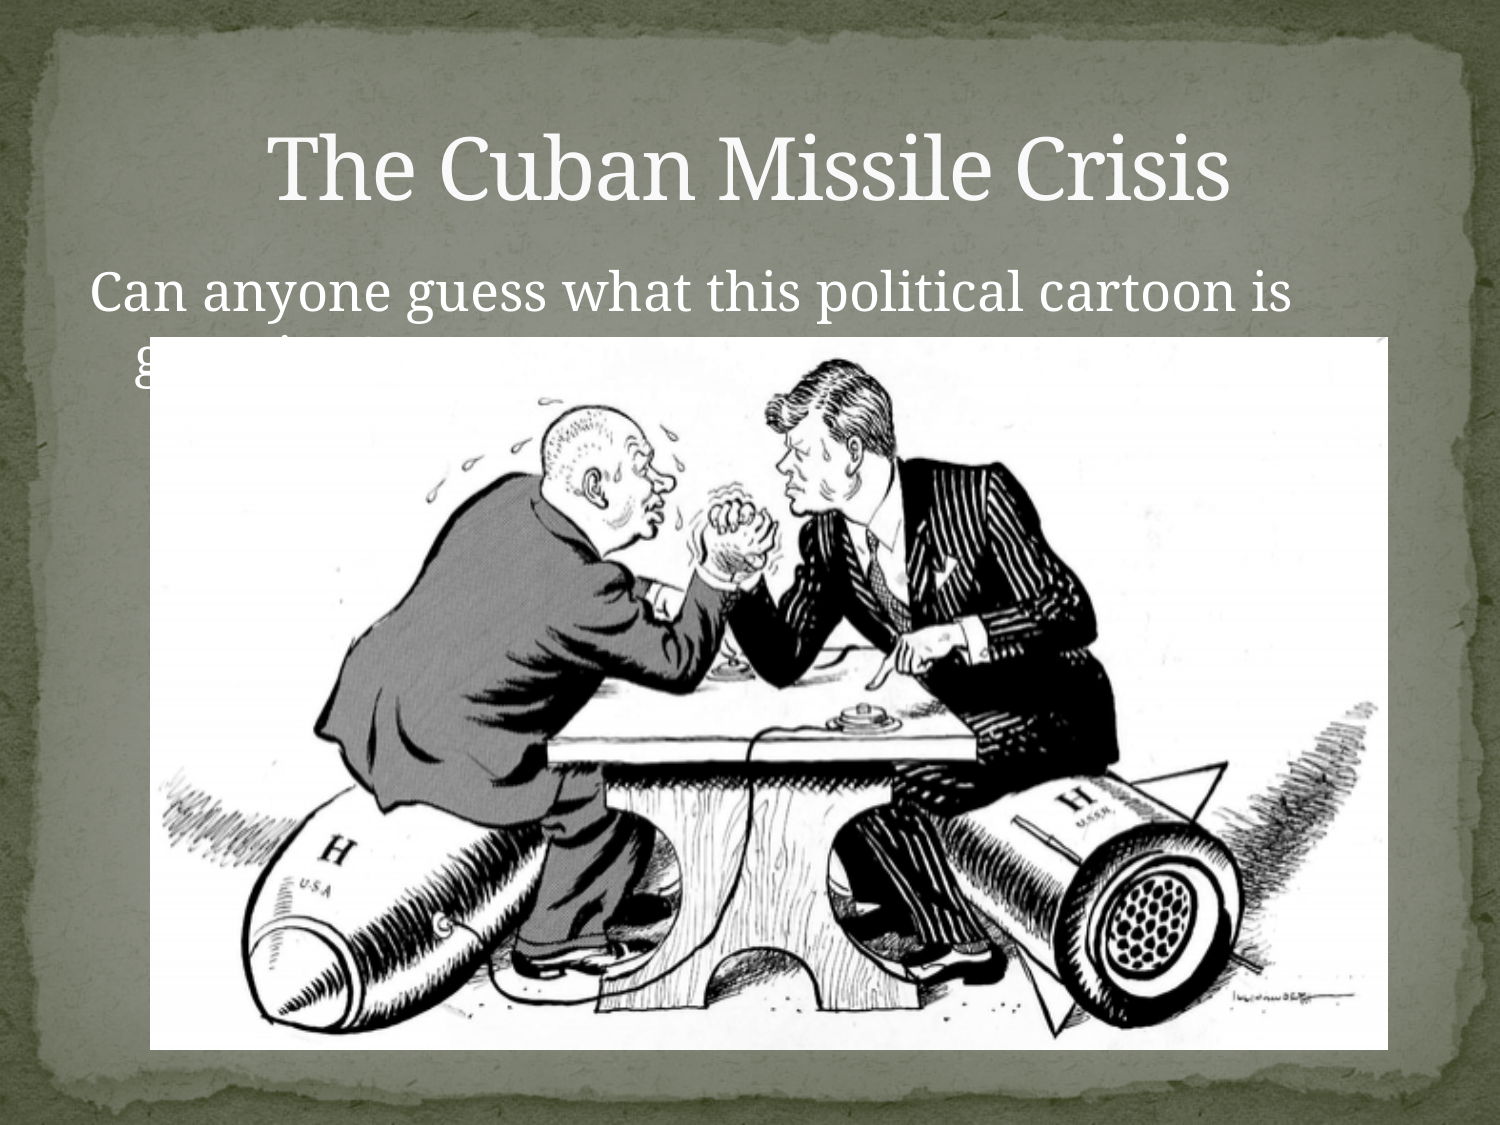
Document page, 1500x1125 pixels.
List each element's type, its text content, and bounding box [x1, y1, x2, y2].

title The Cuban Missile Crisis [74, 24, 1425, 225]
picture [150, 337, 1388, 1050]
list Can anyone guess what this political cartoon is guessing? [75, 249, 1425, 1000]
